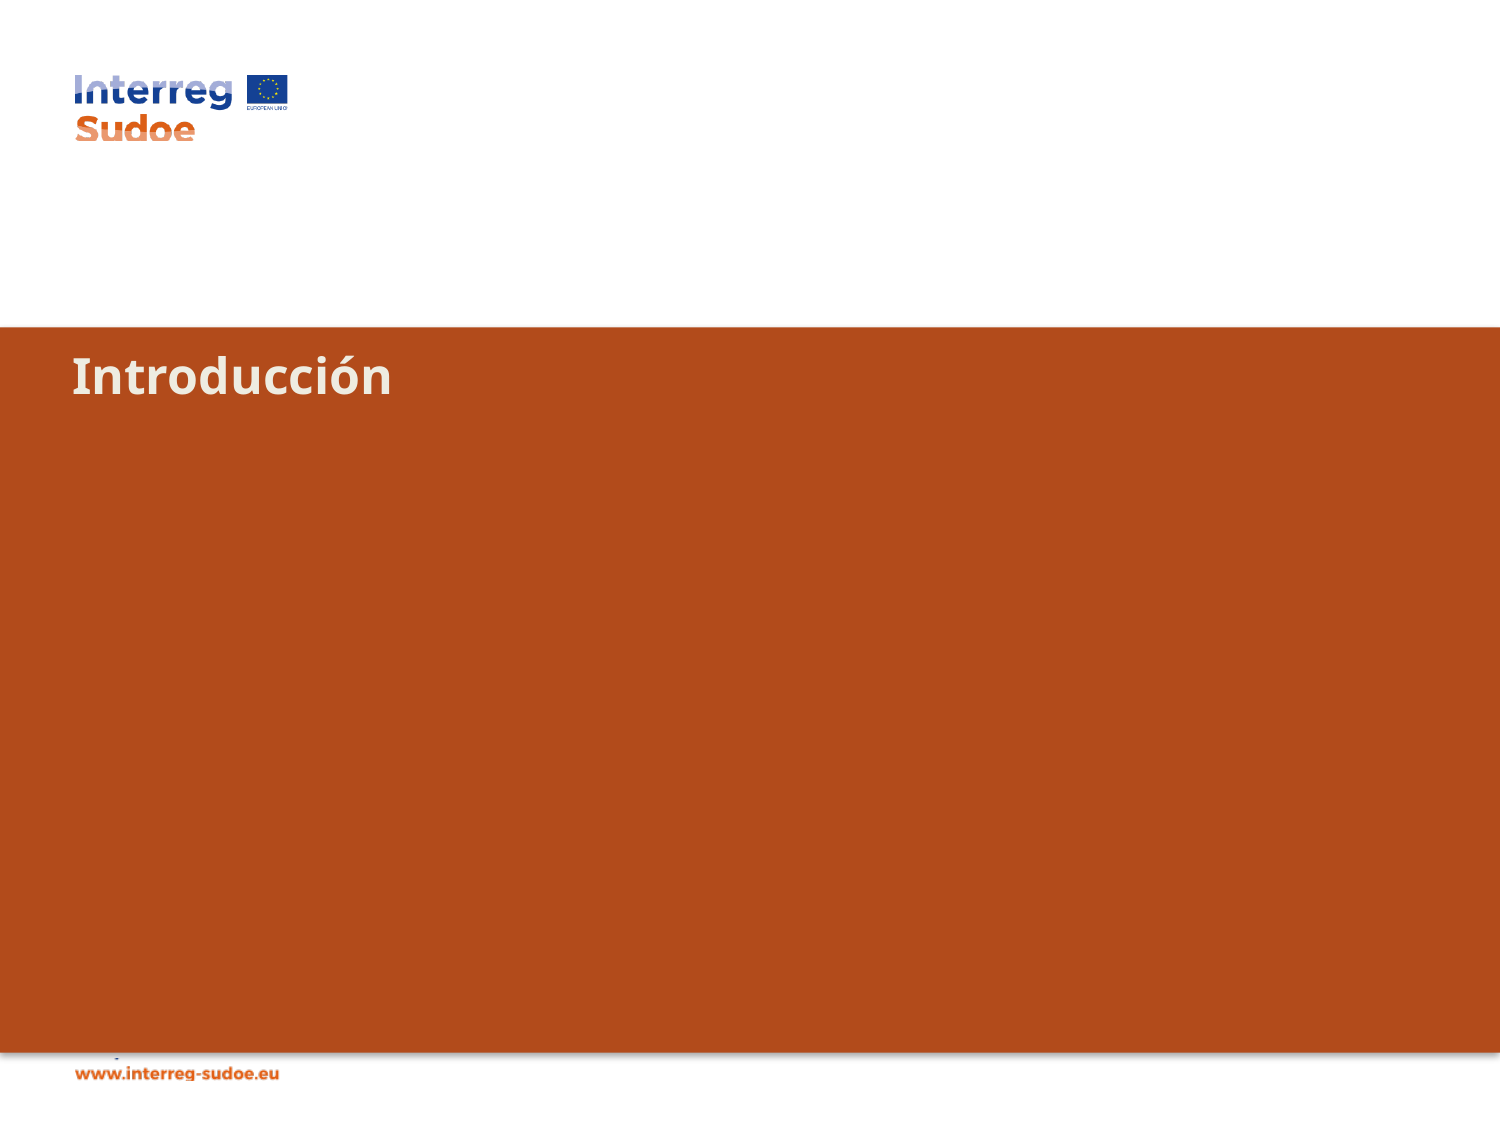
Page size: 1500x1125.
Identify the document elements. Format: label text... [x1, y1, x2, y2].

title Introducción [57, 336, 1006, 560]
